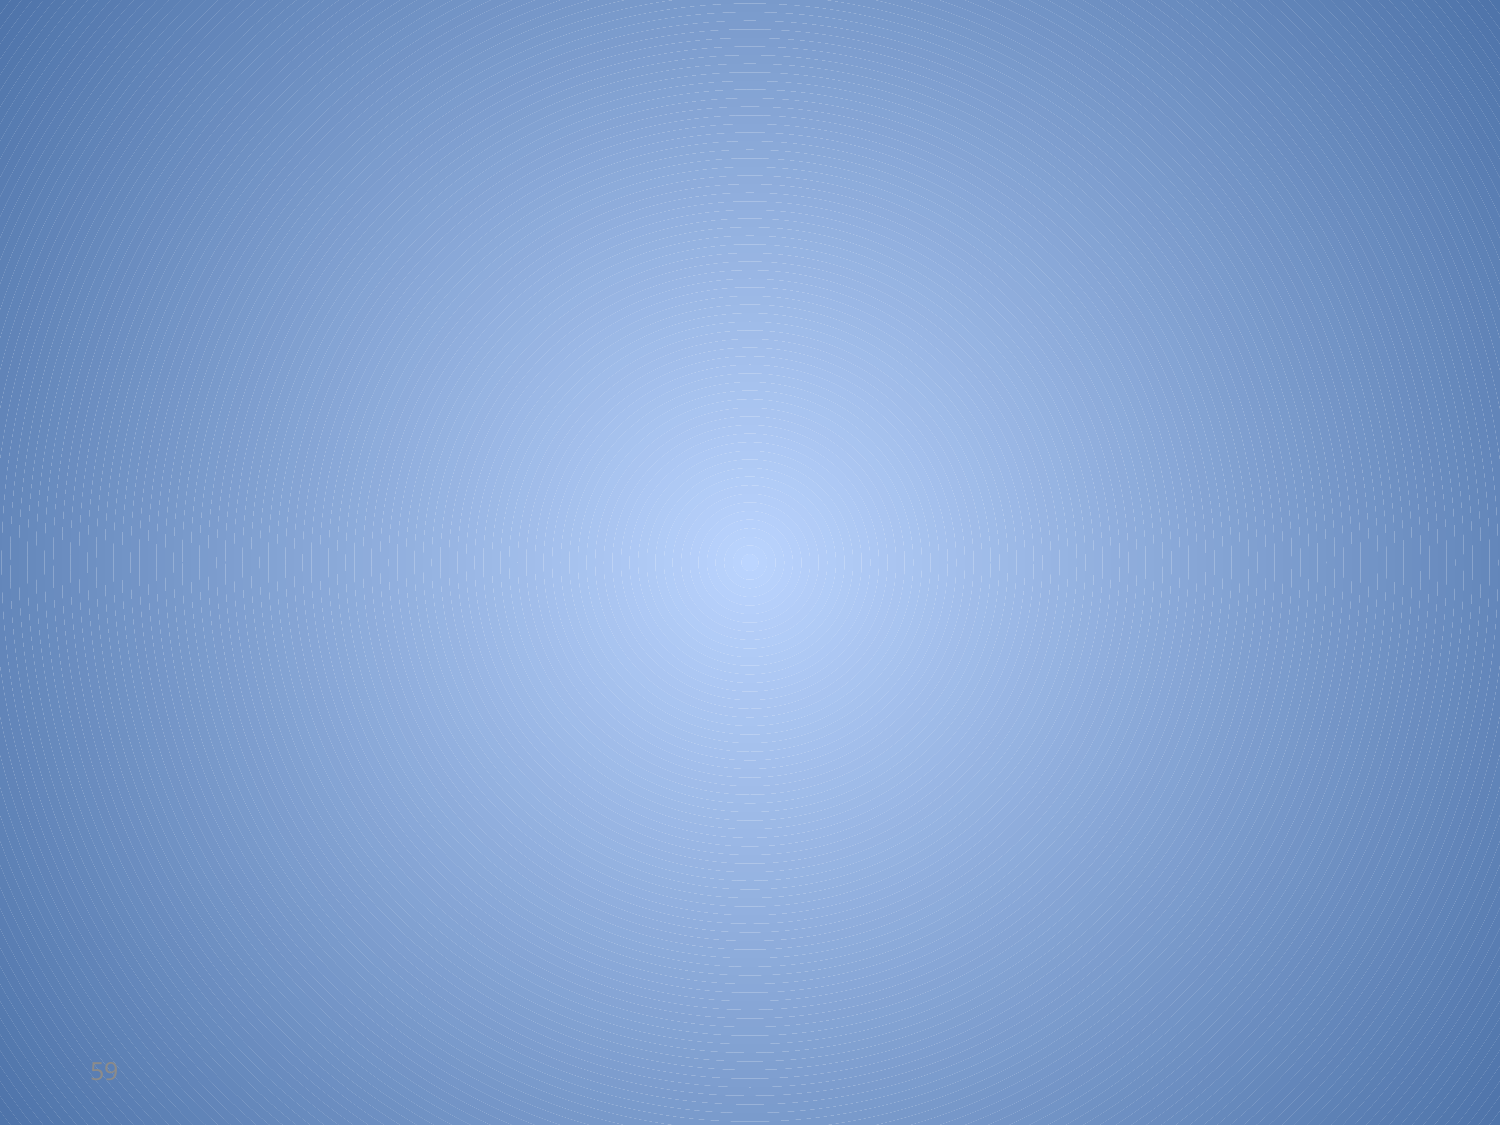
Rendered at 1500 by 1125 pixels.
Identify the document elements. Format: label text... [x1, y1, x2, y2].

slide_number 59 [75, 1042, 425, 1103]
